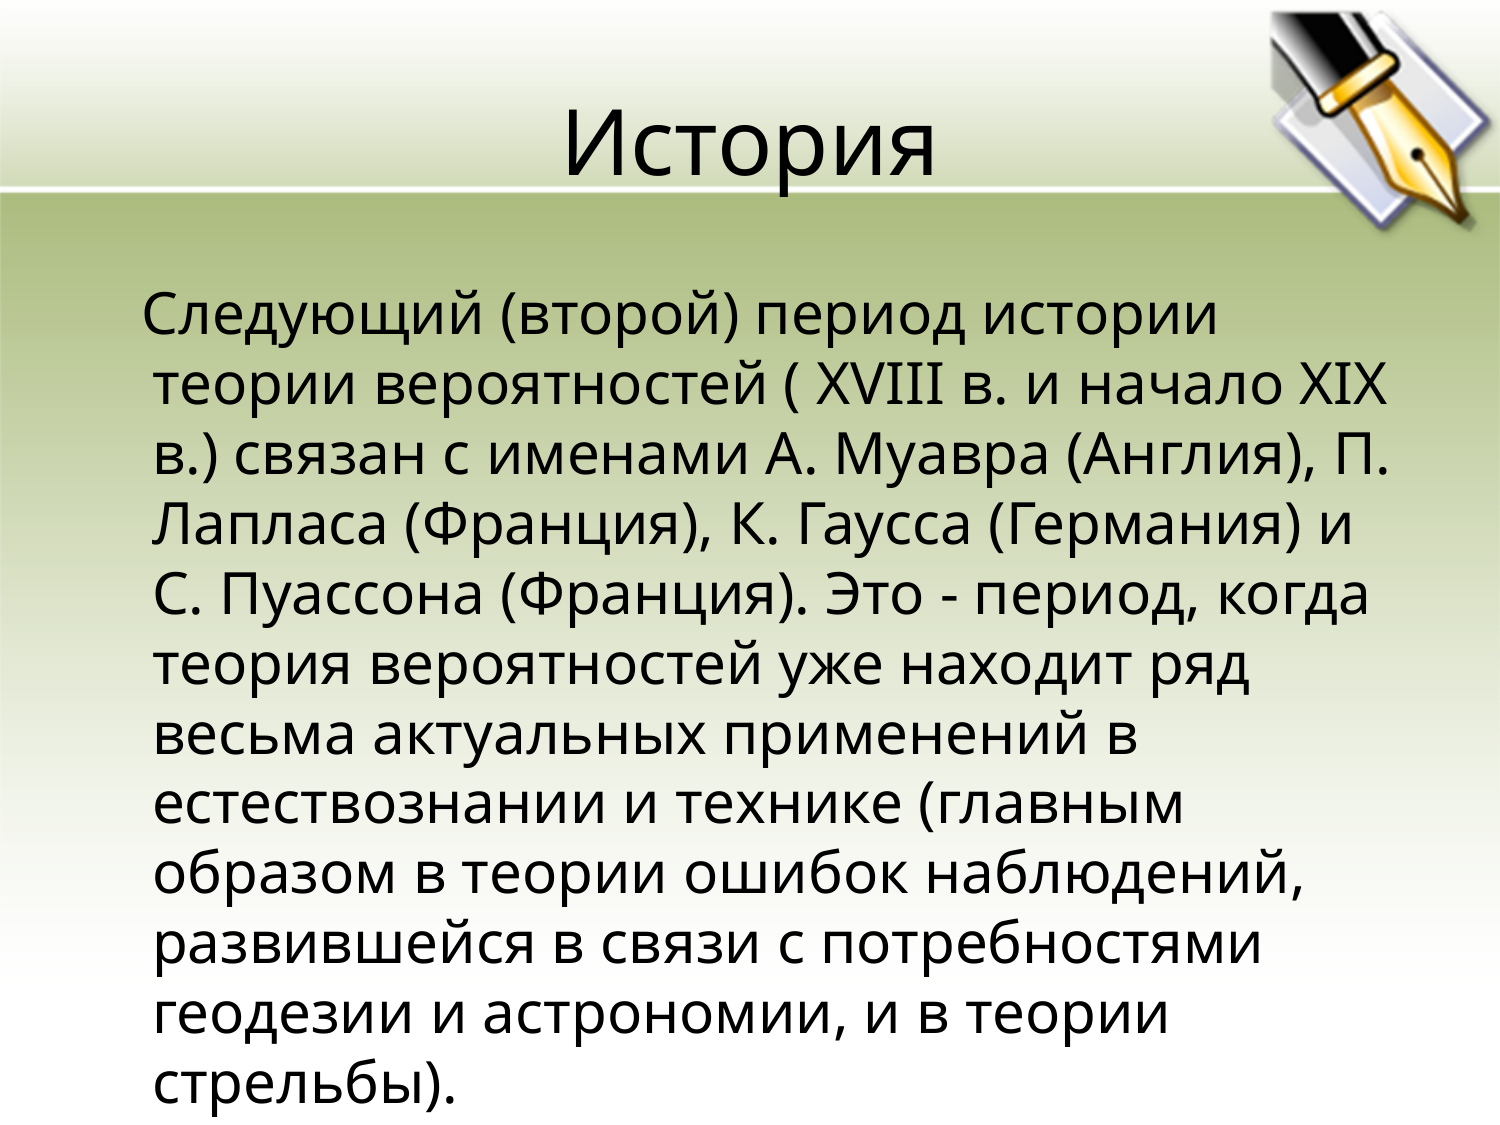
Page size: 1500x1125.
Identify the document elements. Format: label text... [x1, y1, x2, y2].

picture [0, 0, 1500, 1125]
title История [74, 44, 1426, 233]
list Следующий (второй) период истории теории вероятностей ( XVIII в. и начало ХIХ в.) связан с именами А. Муавра (Англия), П. Лапласа (Франция), К. Гаусса (Германия) и С. Пуассона (Франция). Это - период, когда теория вероятностей уже находит ряд весьма актуальных применений в естествознании и технике (главным образом в теории ошибок наблюдений, развившейся в связи с потребностями геодезии и астрономии, и в теории стрельбы). [80, 268, 1432, 1011]
